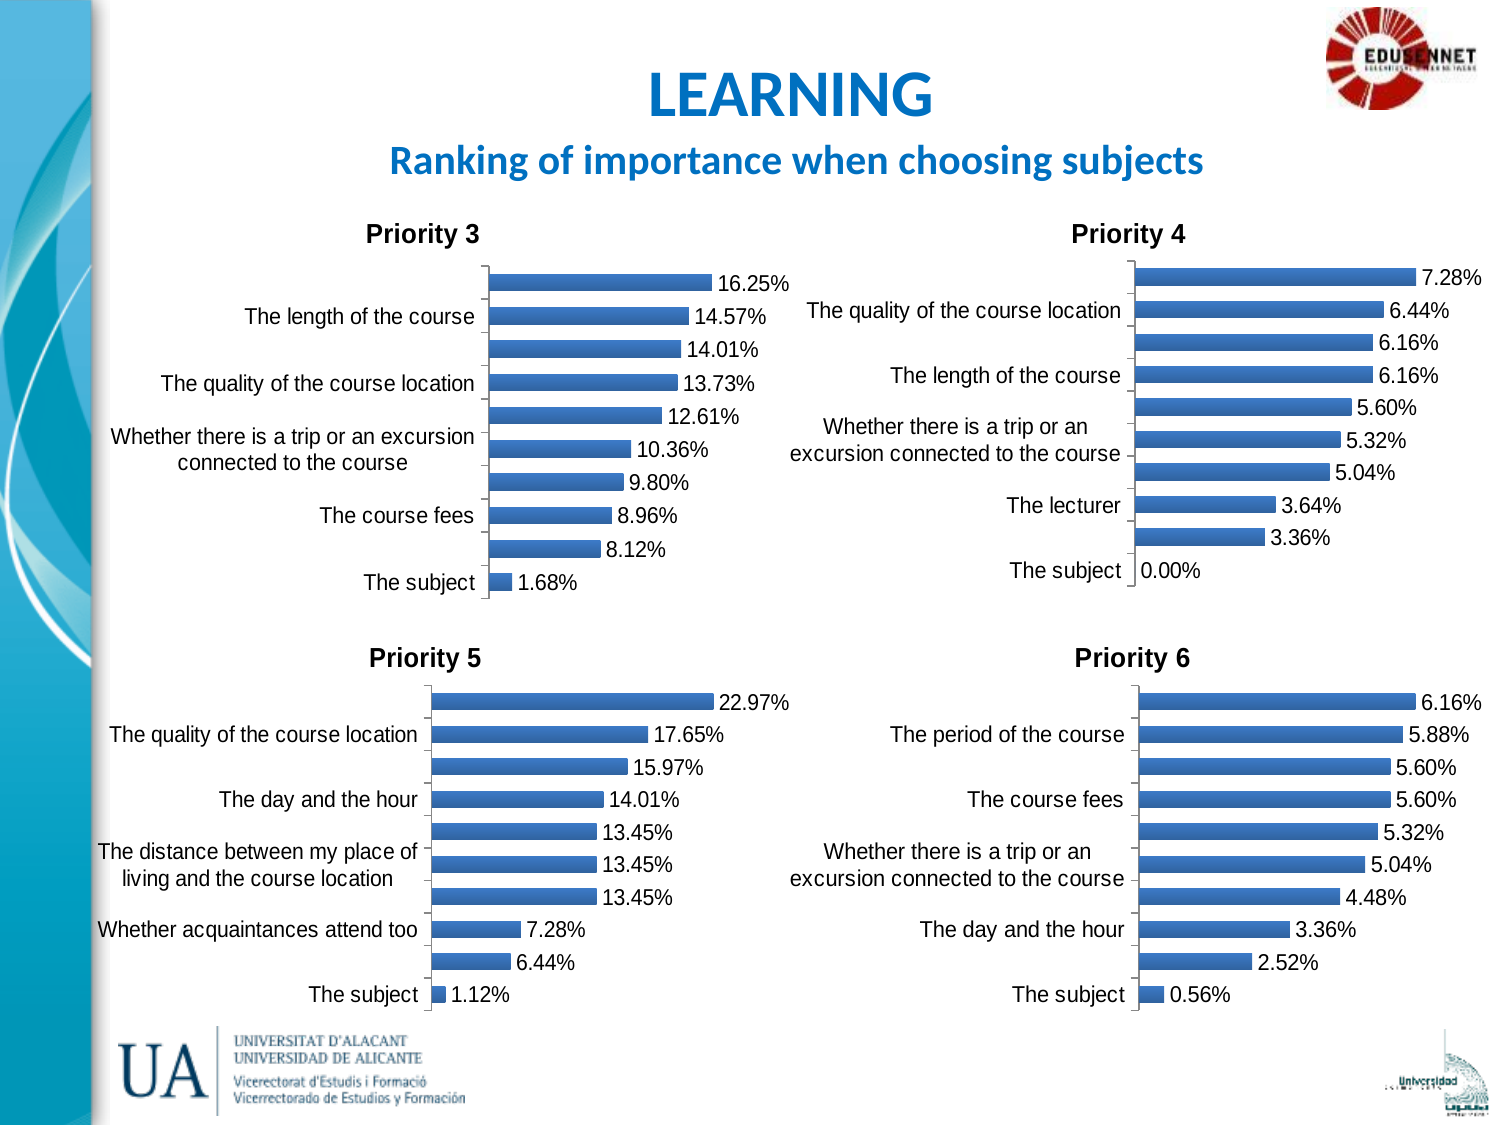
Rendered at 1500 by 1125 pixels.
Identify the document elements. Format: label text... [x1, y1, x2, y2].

chart [97, 193, 1483, 608]
picture [1326, 7, 1495, 111]
text_box Ranking of importance when choosing subjects [112, 125, 1483, 191]
picture [1384, 1029, 1489, 1118]
chart [97, 617, 1483, 1032]
picture [118, 1032, 465, 1116]
picture [0, 0, 110, 1125]
title LEARNING [112, 30, 1471, 125]
